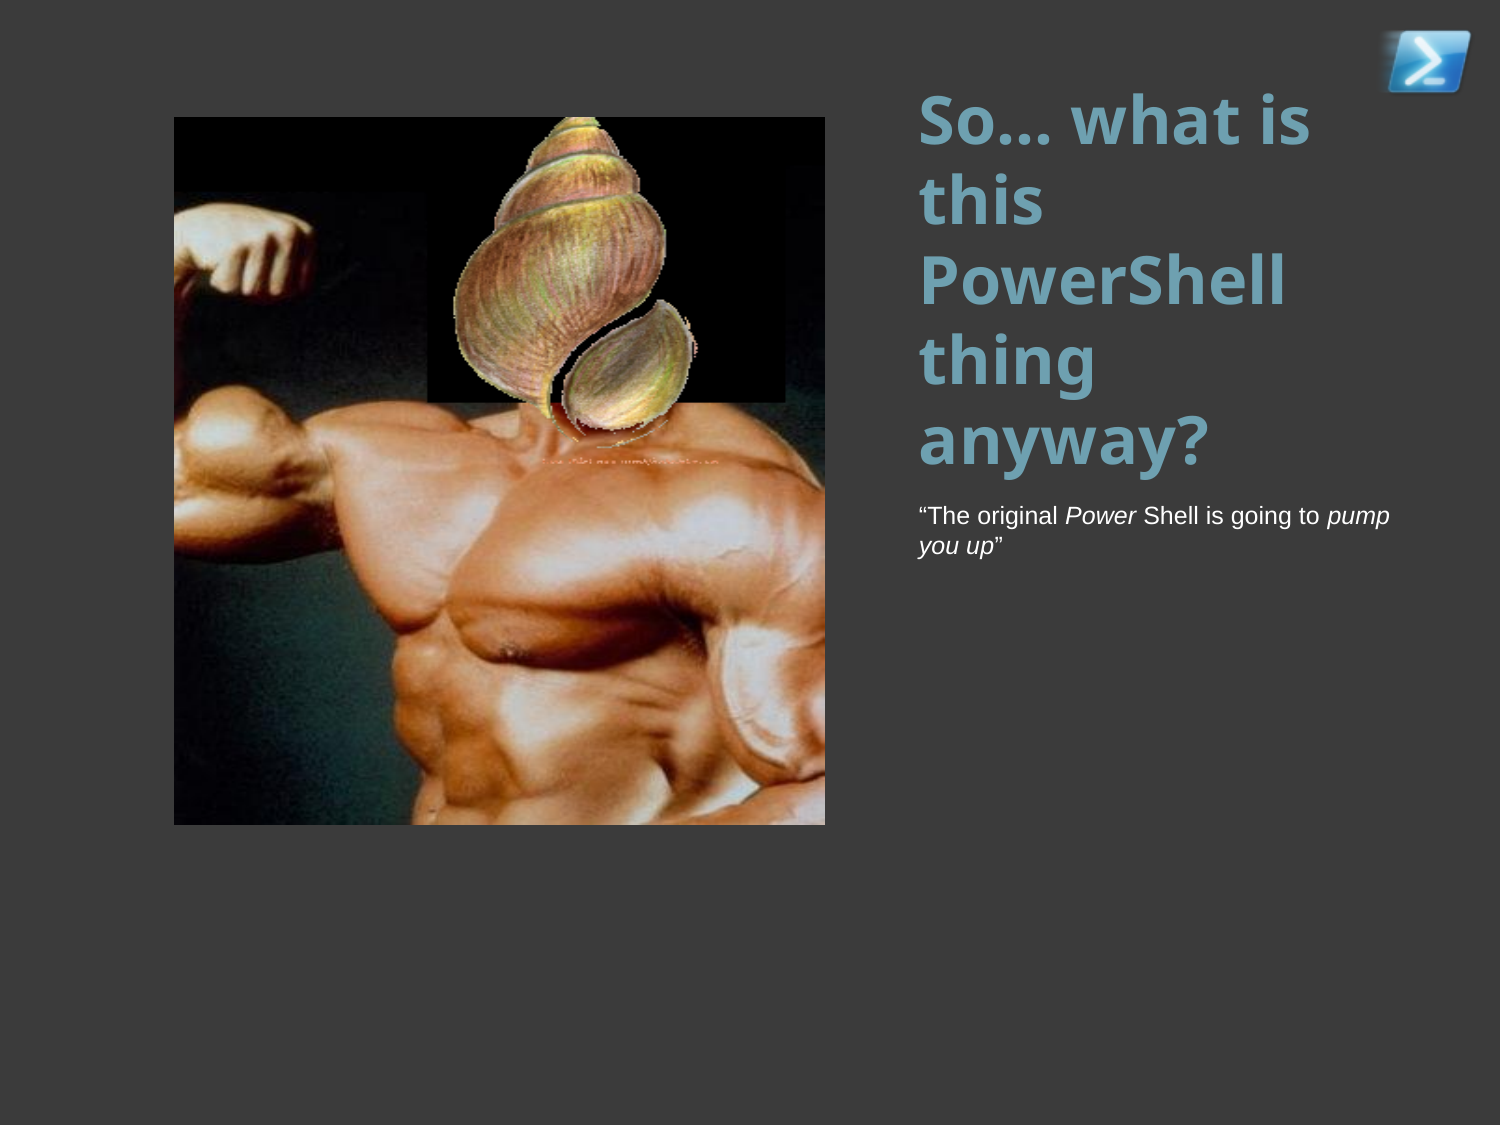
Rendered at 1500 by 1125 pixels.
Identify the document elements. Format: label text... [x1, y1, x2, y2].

title So… what is this PowerShell thing anyway? [911, 279, 1413, 486]
picture [1374, 12, 1475, 113]
list “The original Power Shell is going to pump you up” [911, 491, 1413, 929]
picture [174, 116, 826, 826]
